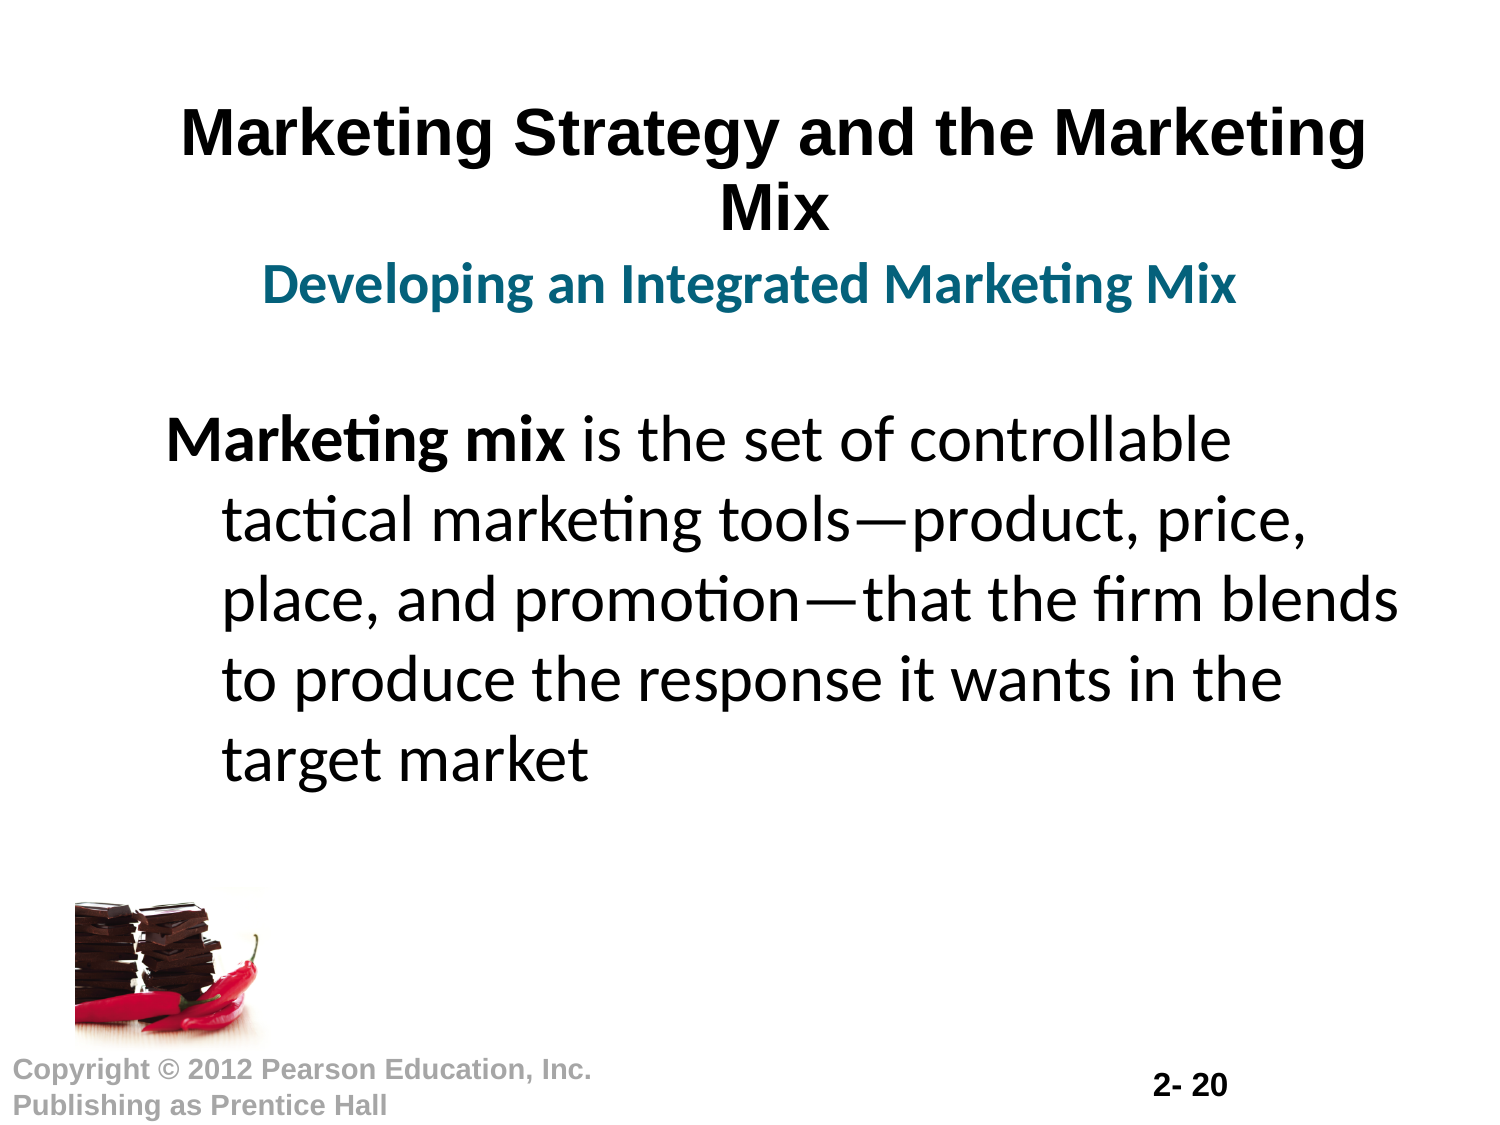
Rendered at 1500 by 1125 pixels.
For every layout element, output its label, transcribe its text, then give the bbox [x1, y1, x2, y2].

list Developing an Integrated Marketing Mix [162, 263, 1338, 326]
list Marketing mix is the set of controllable tactical marketing tools—product, price, place, and promotion—that the firm blends to produce the response it wants in the target market [149, 387, 1426, 876]
title Marketing Strategy and the Marketing Mix [137, 74, 1413, 263]
picture [75, 887, 275, 1054]
